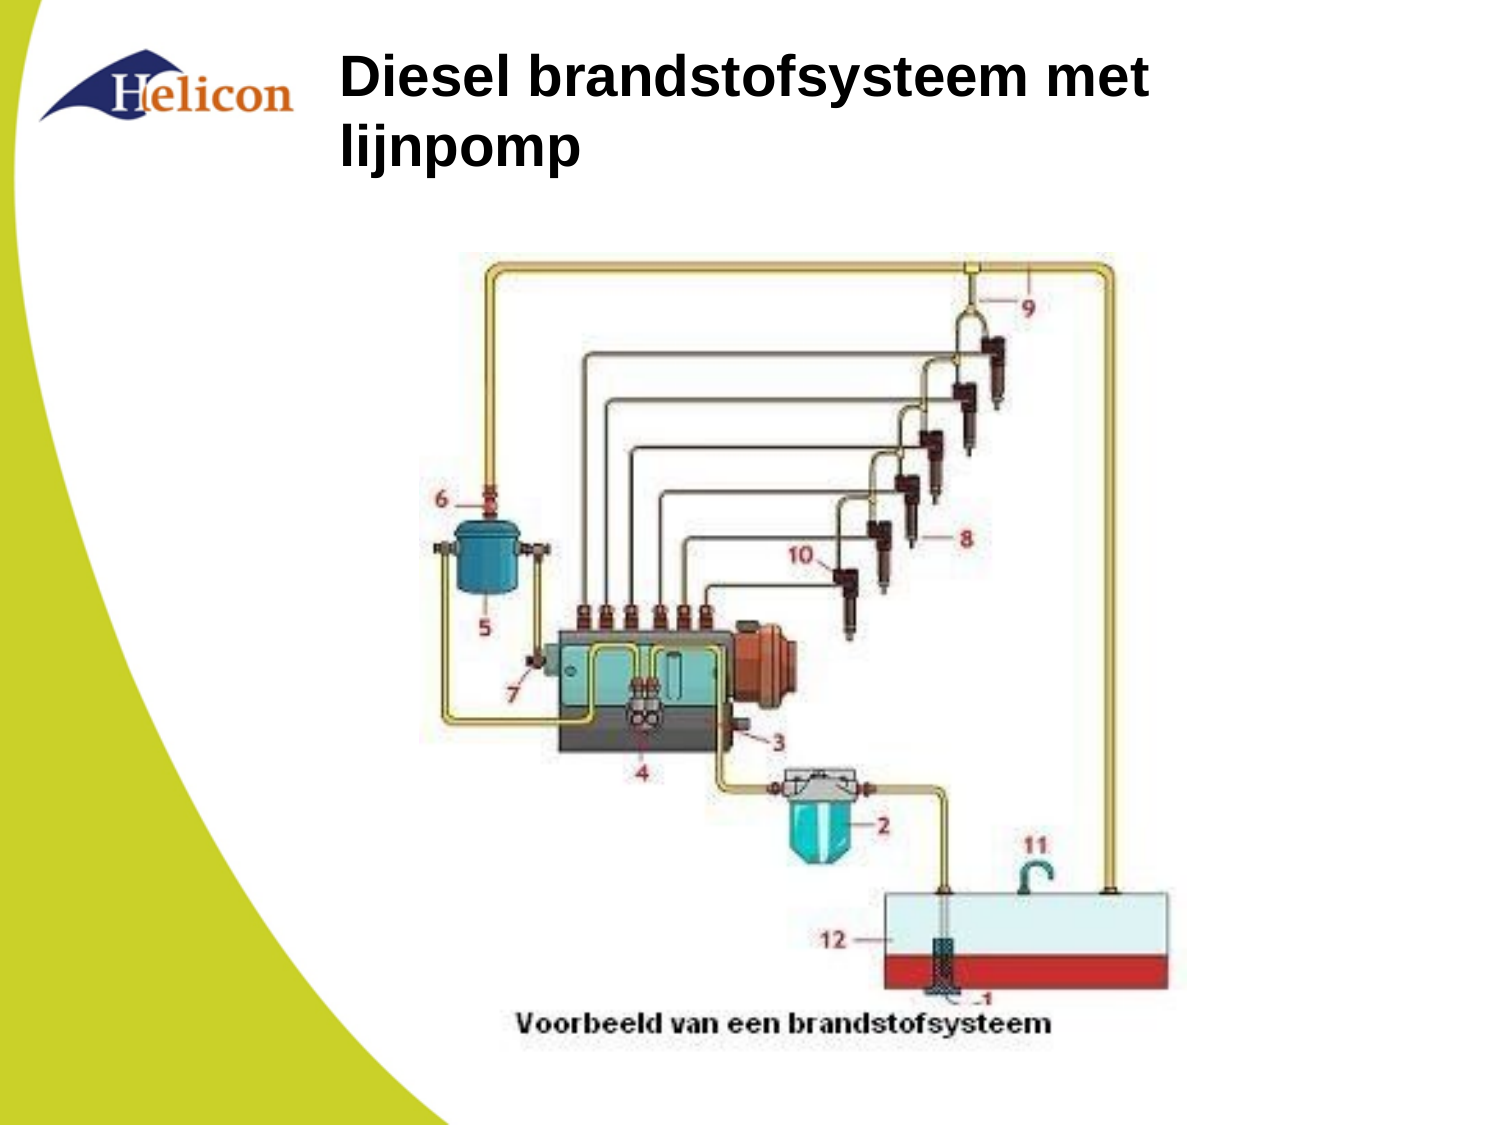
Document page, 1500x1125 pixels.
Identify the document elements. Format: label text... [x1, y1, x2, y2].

list [336, 196, 1425, 1005]
title Diesel brandstofsysteem met lijnpomp [324, 54, 1415, 161]
picture [0, 0, 1500, 1125]
